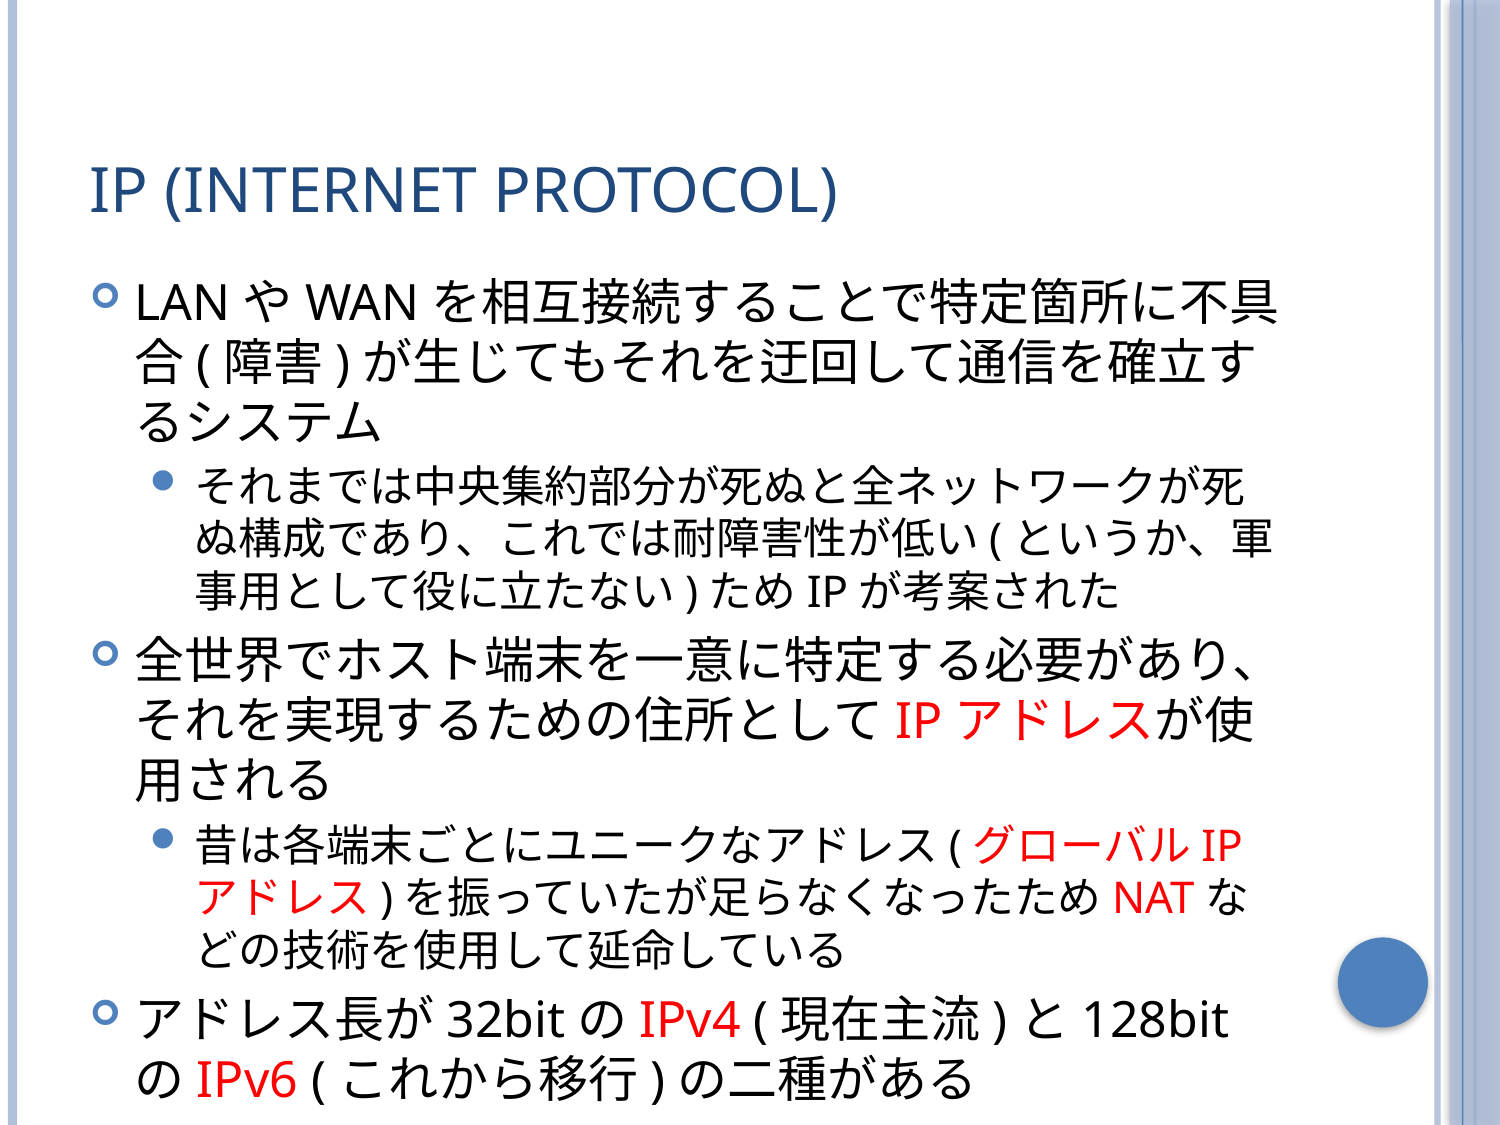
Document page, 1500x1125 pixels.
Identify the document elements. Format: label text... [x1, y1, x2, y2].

title IP (Internet Protocol) [75, 45, 1300, 233]
list LANやWANを相互接続することで特定箇所に不具合(障害)が生じてもそれを迂回して通信を確立するシステム それまでは中央集約部分が死ぬと全ネットワークが死ぬ構成であり、これでは耐障害性が低い(というか、軍事用として役に立たない)ためIPが考案された 全世界でホスト端末を一意に特定する必要があり、それを実現するための住所としてIPアドレスが使用される 昔は各端末ごとにユニークなアドレス(グローバルIPアドレス)を振っていたが足らなくなったためNATなどの技術を使用して延命している アドレス長が32bitのIPv4 (現在主流)と128bitのIPv6 (これから移行)の二種がある [75, 262, 1300, 1062]
